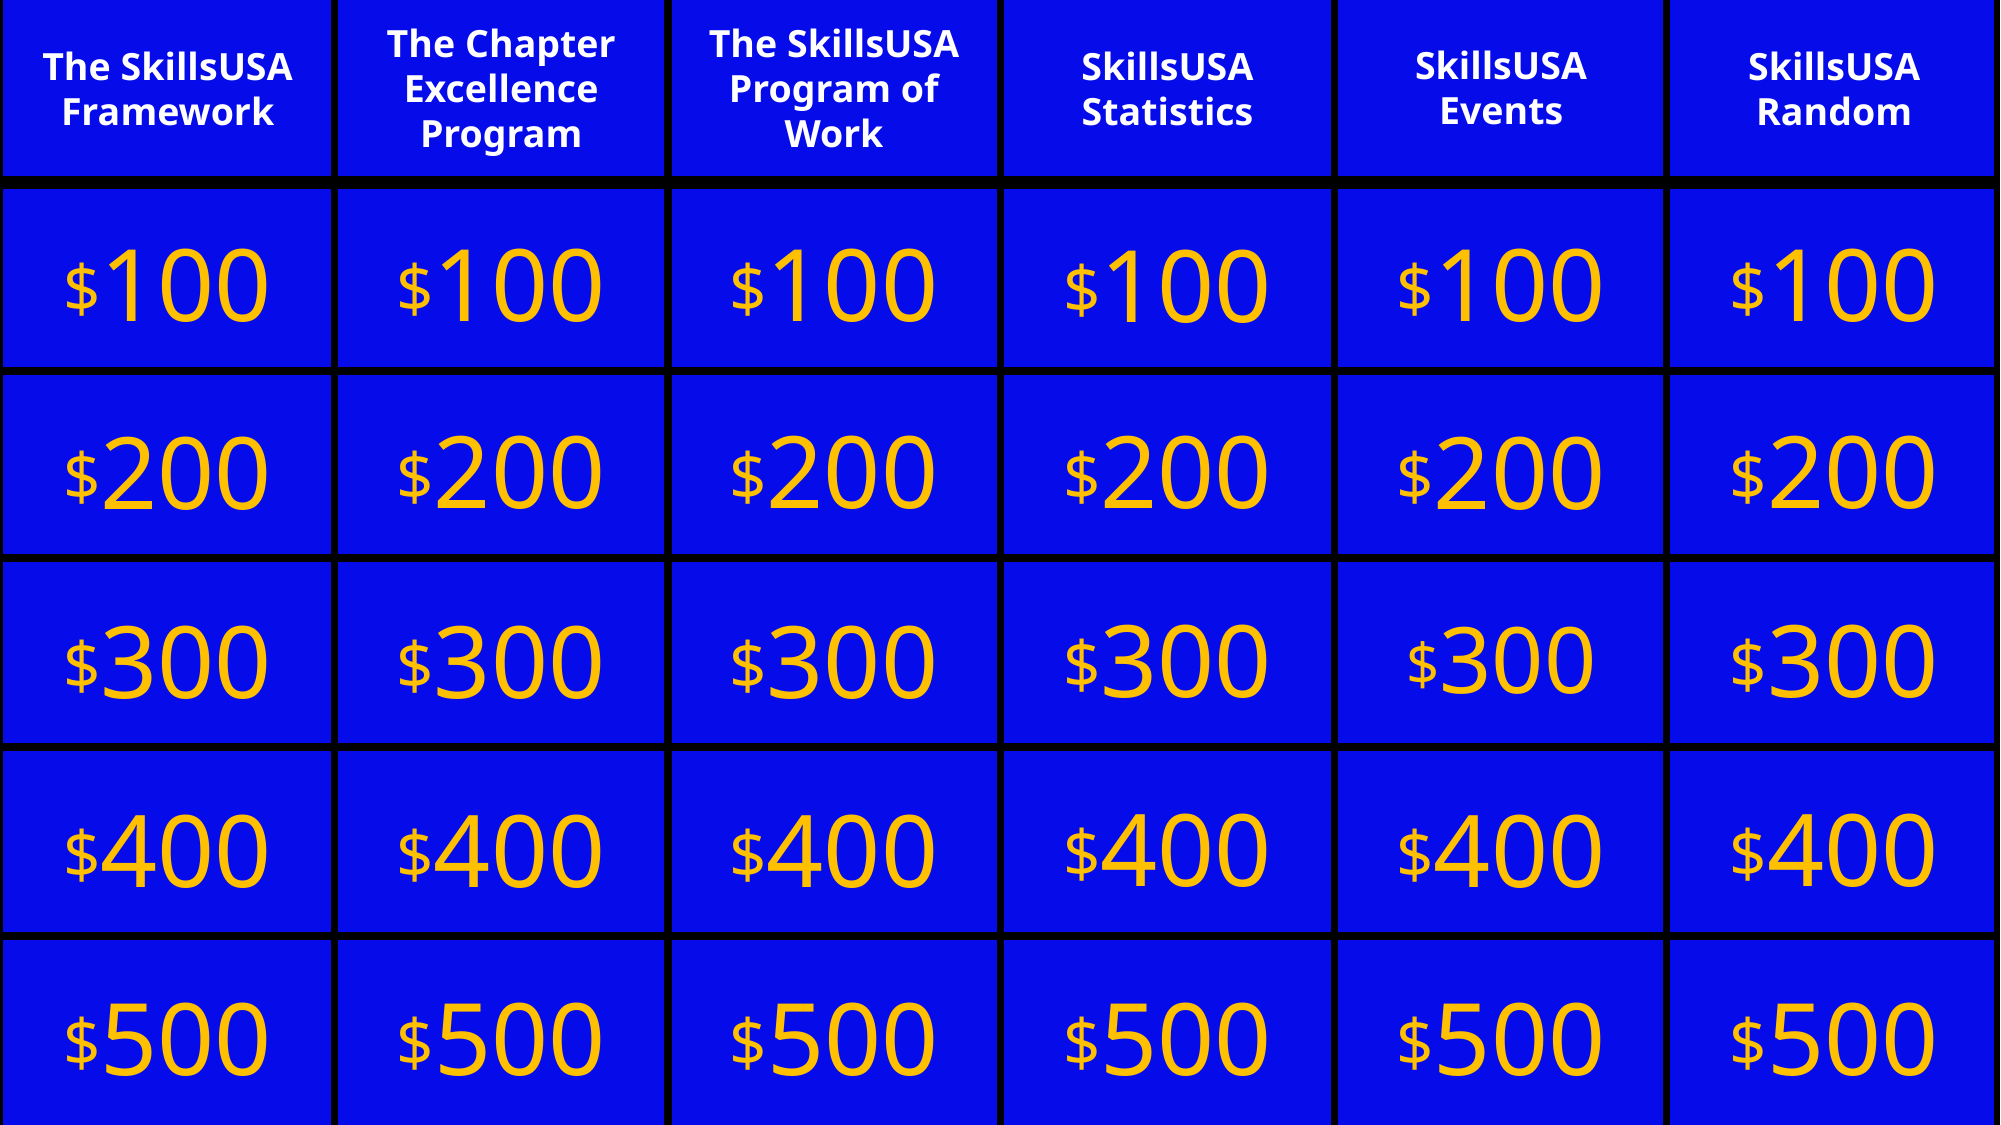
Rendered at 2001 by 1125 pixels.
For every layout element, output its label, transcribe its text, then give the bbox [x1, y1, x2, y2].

text_box $100 [1338, 194, 1662, 367]
text_box SkillsUSA Random [1672, 0, 1993, 176]
text_box $400 [1672, 758, 1993, 932]
text_box $100 [673, 194, 995, 367]
text_box $200 [1004, 383, 1329, 554]
text_box $100 [4, 194, 330, 367]
text_box $400 [340, 758, 663, 932]
text_box $500 [673, 947, 995, 1125]
text_box $100 [340, 194, 663, 367]
text_box $200 [4, 383, 330, 554]
text_box $200 [1338, 383, 1662, 554]
text_box $200 [340, 383, 663, 554]
text_box $300 [1338, 570, 1662, 743]
text_box $400 [673, 758, 995, 932]
text_box The Chapter Excellence Program [340, 0, 663, 176]
text_box The SkillsUSA Program of Work [673, 0, 995, 176]
text_box $400 [4, 758, 330, 932]
text_box $300 [1004, 570, 1329, 743]
text_box SkillsUSA Events [1338, 0, 1662, 176]
text_box The SkillsUSA Framework [3, 0, 330, 176]
text_box $200 [1672, 383, 1993, 554]
text_box $100 [1004, 194, 1329, 367]
text_box $500 [1004, 947, 1329, 1125]
text_box $400 [1004, 758, 1329, 932]
text_box $200 [673, 383, 995, 554]
text_box $500 [1338, 947, 1662, 1125]
text_box $300 [673, 570, 995, 743]
text_box SkillsUSA Statistics [1004, 0, 1329, 176]
text_box $300 [340, 570, 663, 743]
text_box $300 [1672, 570, 1993, 743]
text_box $400 [1338, 758, 1662, 932]
text_box $500 [4, 947, 330, 1125]
text_box $100 [1672, 194, 1993, 367]
text_box $500 [340, 947, 663, 1125]
text_box $500 [1672, 947, 1993, 1125]
text_box $300 [4, 570, 330, 743]
